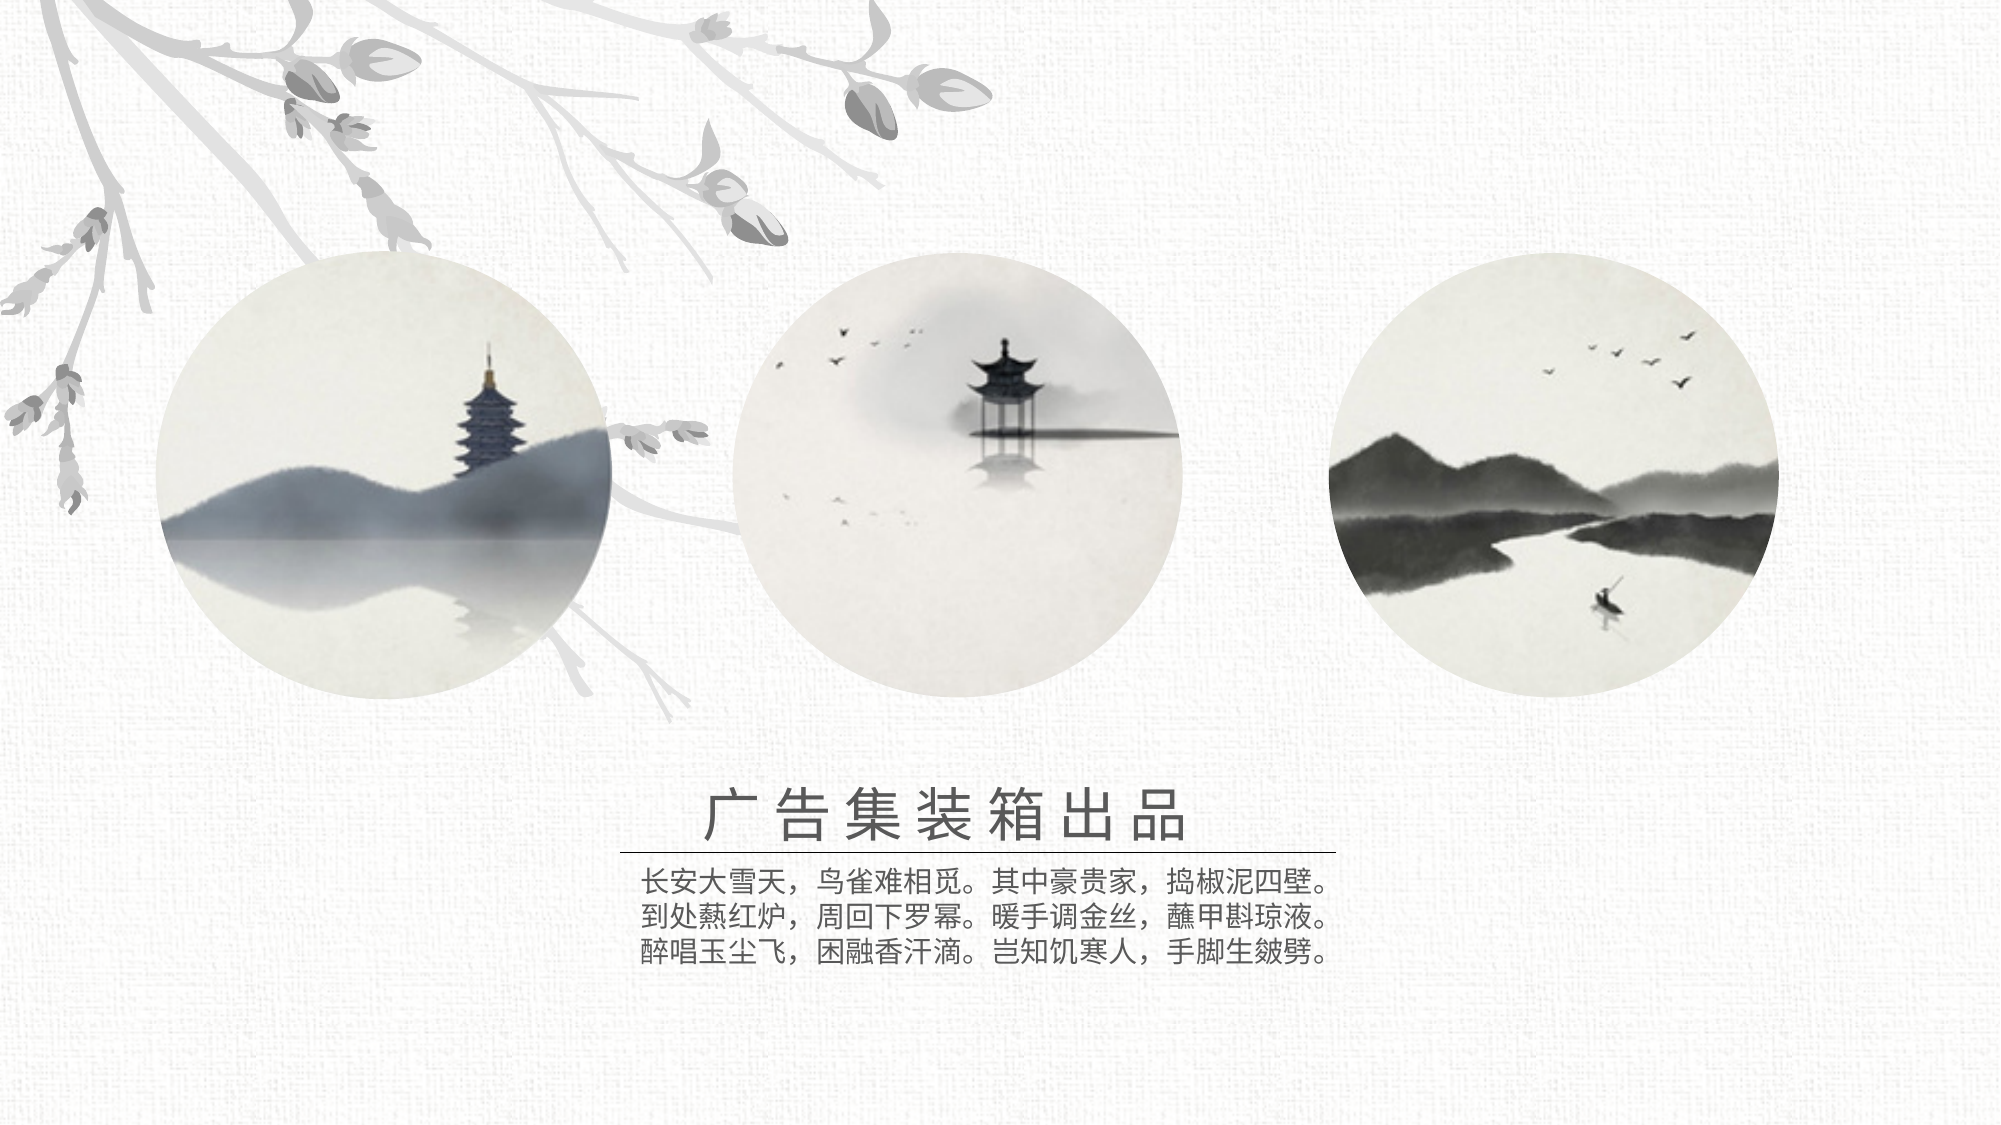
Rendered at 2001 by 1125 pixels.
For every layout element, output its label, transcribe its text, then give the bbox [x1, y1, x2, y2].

picture [1328, 253, 1779, 698]
picture [134, 0, 1183, 859]
text_box 长安大雪天，鸟雀难相觅。其中豪贵家，捣椒泥四壁。 到处爇红炉，周回下罗幂。暖手调金丝，蘸甲斟琼液。 醉唱玉尘飞，困融香汗滴。岂知饥寒人，手脚生皴劈。 [625, 856, 1391, 976]
text_box 广 告 集 装 箱 出 品 [859, 770, 1250, 852]
